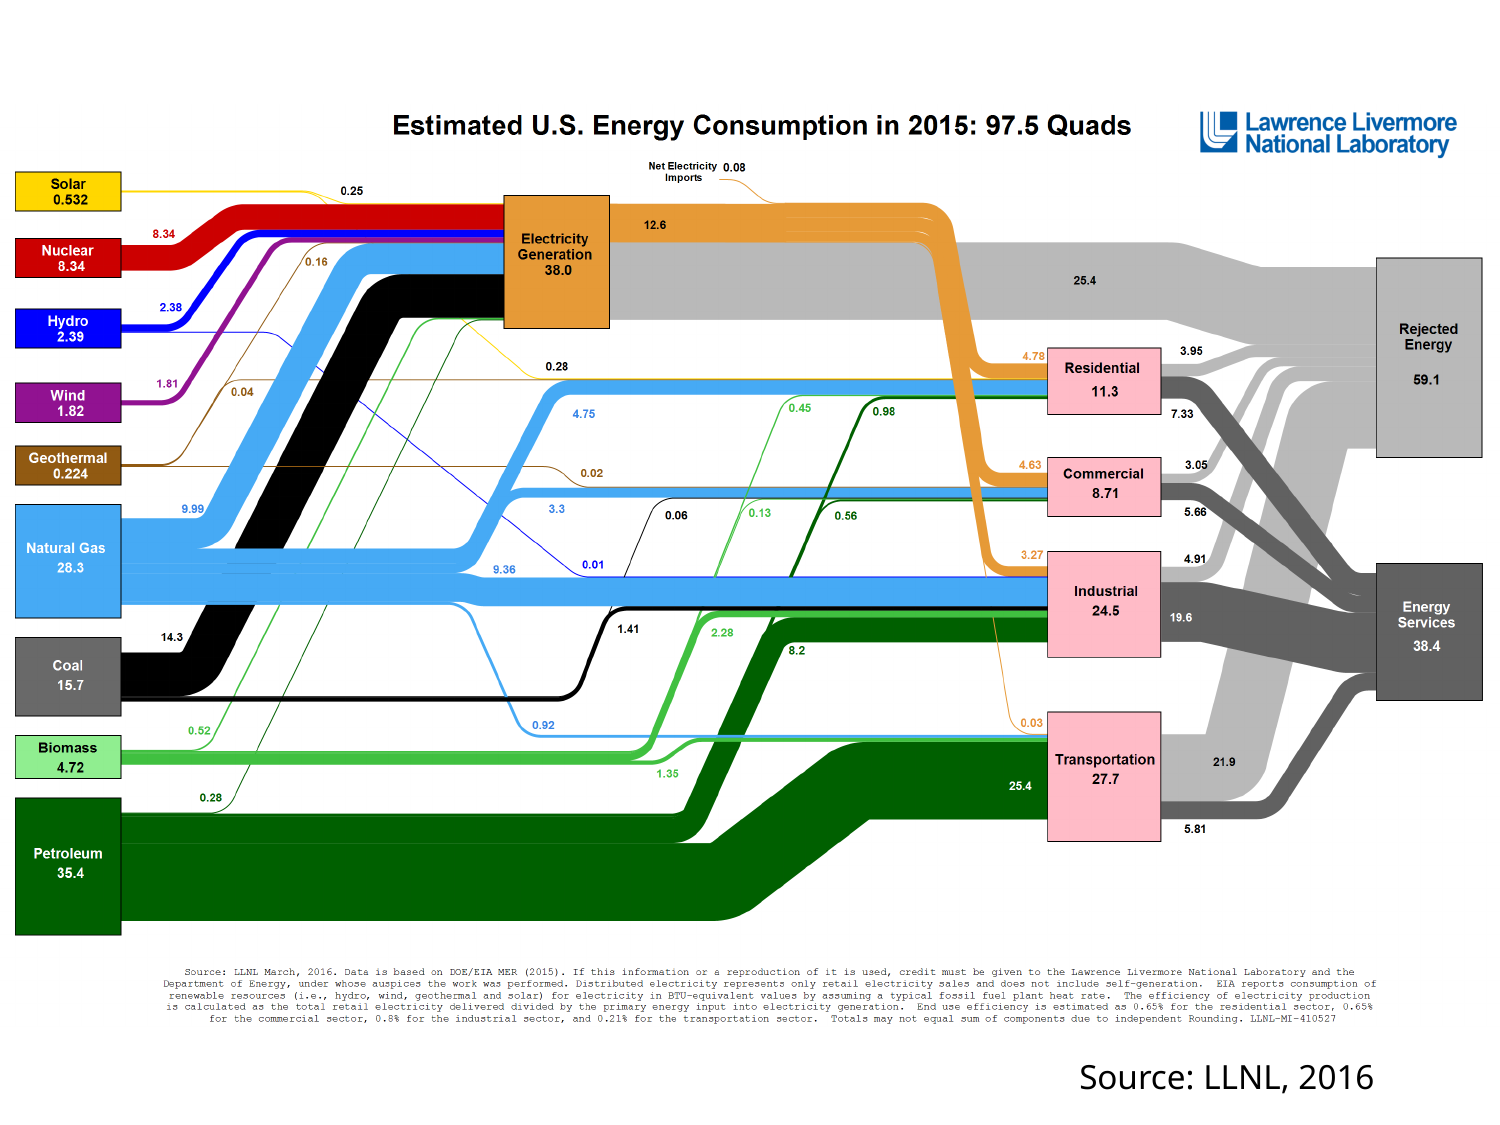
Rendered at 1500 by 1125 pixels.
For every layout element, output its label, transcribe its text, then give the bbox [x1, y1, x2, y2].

text_box Source: LLNL, 2016 [1064, 1049, 1421, 1104]
picture [0, 104, 1500, 1027]
